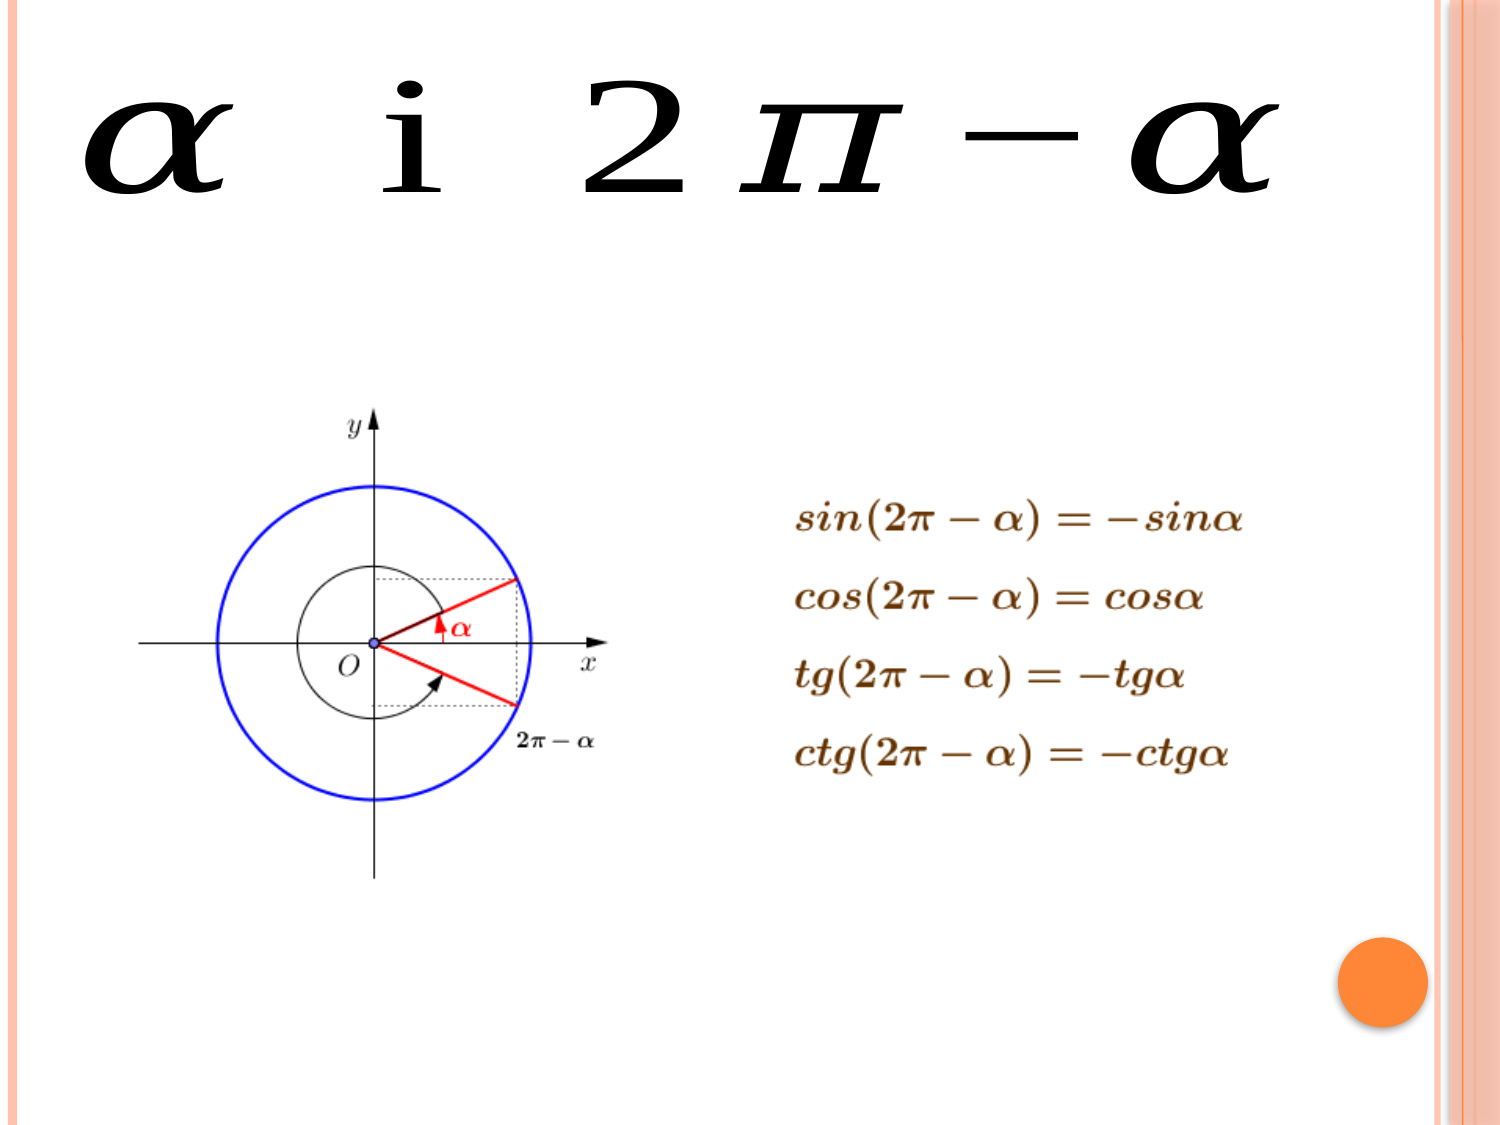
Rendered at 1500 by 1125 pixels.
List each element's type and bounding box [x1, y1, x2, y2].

picture [108, 361, 643, 913]
picture [761, 454, 1286, 820]
